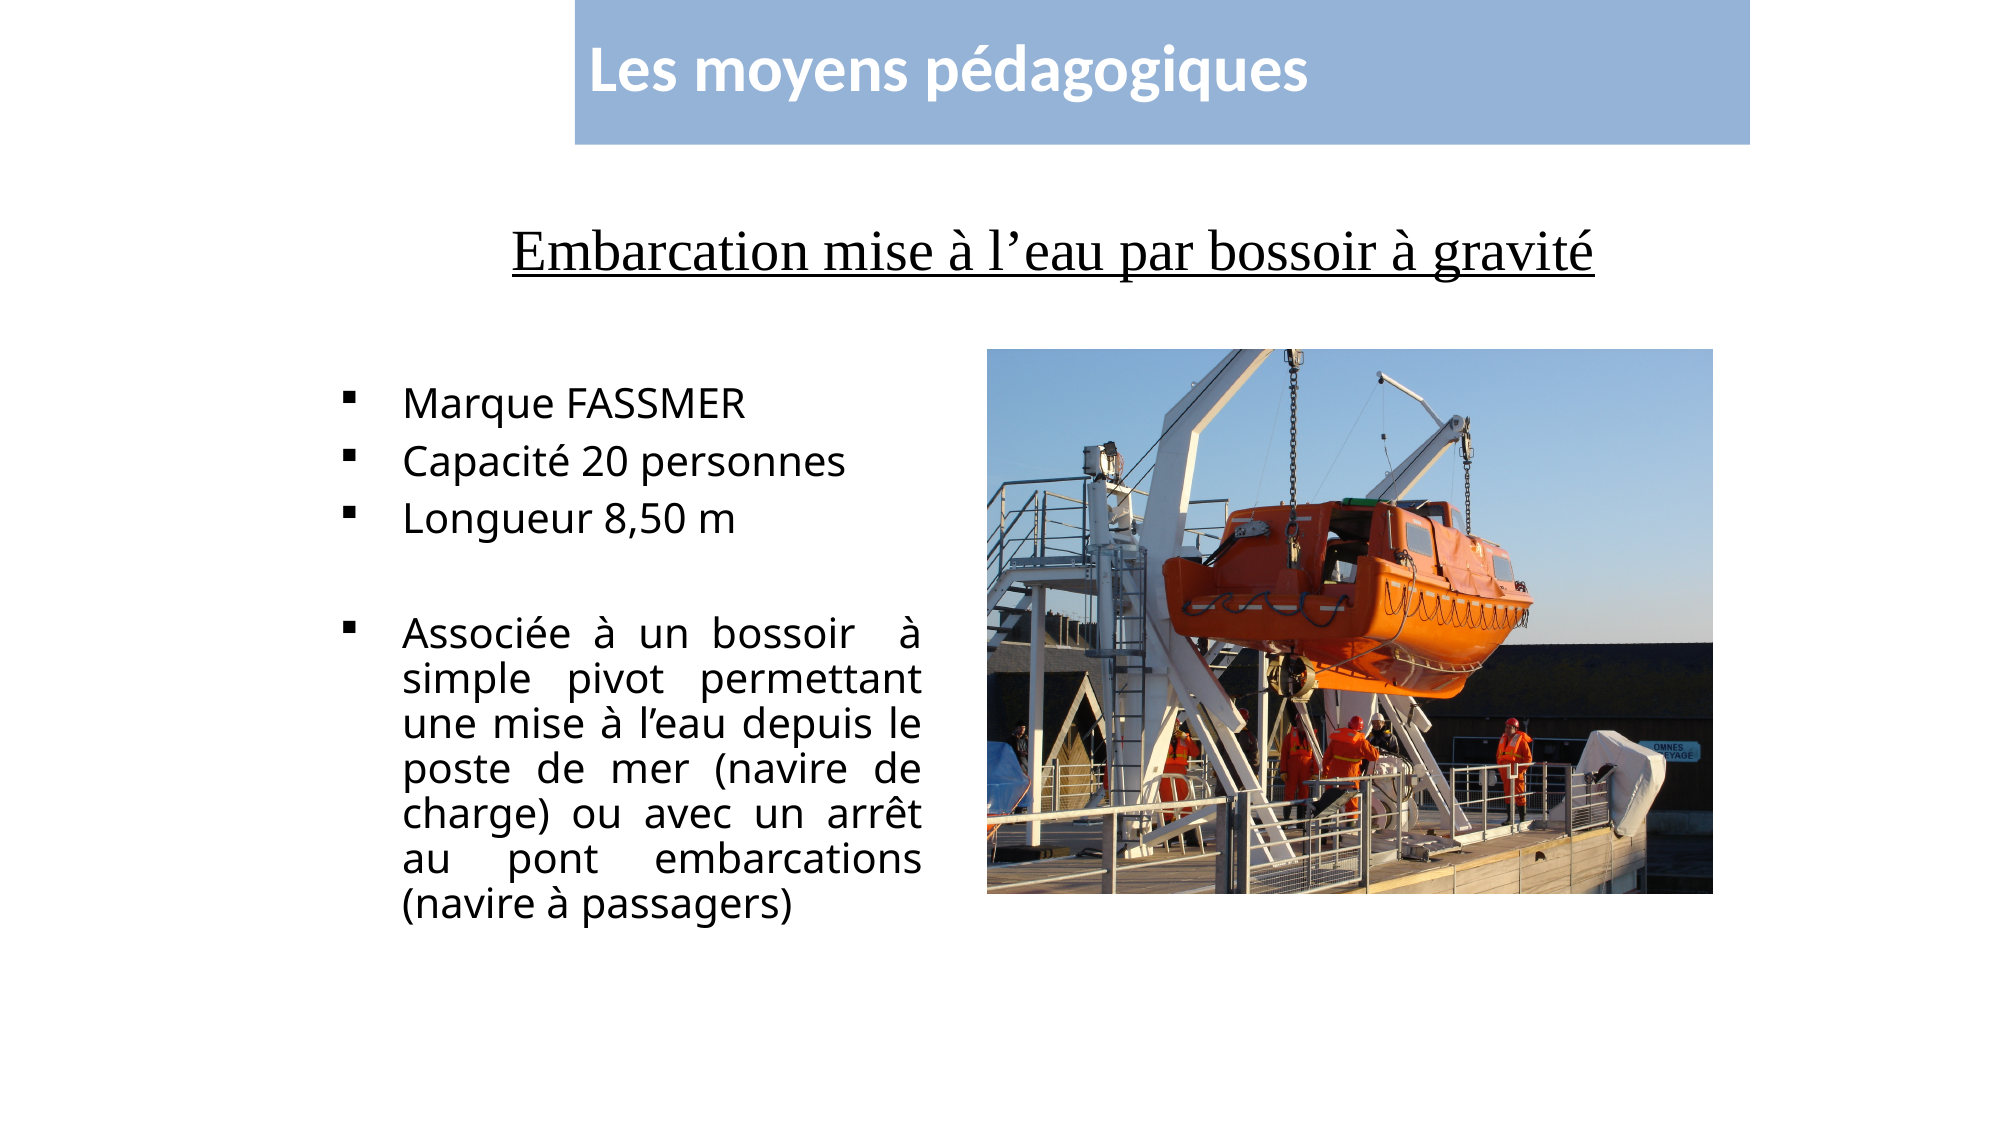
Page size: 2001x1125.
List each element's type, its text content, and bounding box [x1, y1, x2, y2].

list Marque FASSMER Capacité 20 personnes Longueur 8,50 m Associée à un bossoir à simple pivot permettant une mise à l’eau depuis le poste de mer (navire de charge) ou avec un arrêt au pont embarcations (navire à passagers) [324, 375, 938, 988]
text_box Embarcation mise à l’eau par bossoir à gravité [359, 204, 1748, 290]
picture [986, 349, 1714, 895]
title Les moyens pédagogiques [574, 0, 1750, 145]
